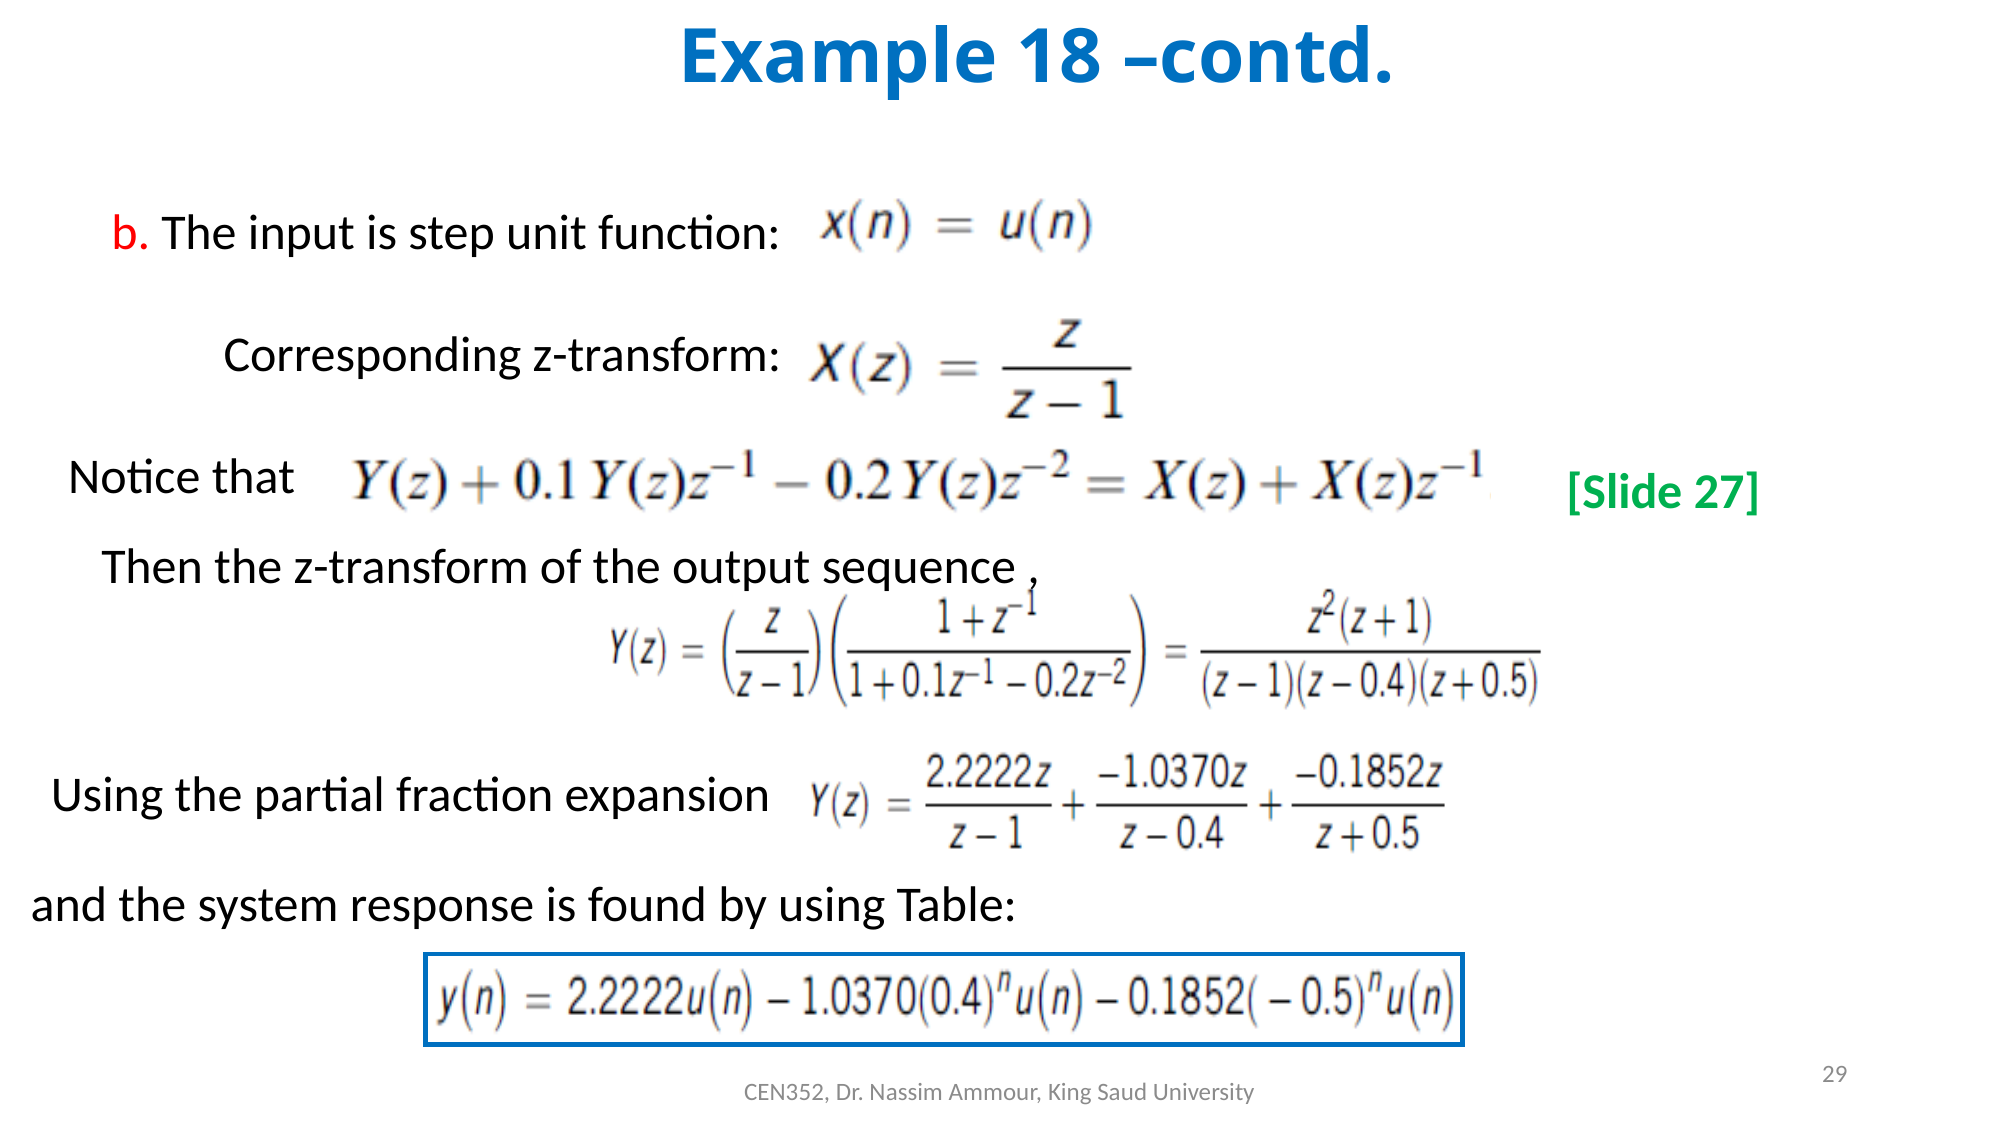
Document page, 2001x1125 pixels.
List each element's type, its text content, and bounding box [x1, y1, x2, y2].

picture [789, 741, 1461, 861]
text_box Notice that [53, 426, 311, 511]
picture [799, 183, 1109, 270]
picture [610, 585, 1551, 720]
text_box [Slide 27] [1551, 451, 1776, 527]
footer CEN352, Dr. Nassim Ammour, King Saud University [662, 1060, 1338, 1121]
picture [337, 303, 1491, 521]
text_box and the system response is found by using Table: [15, 863, 1033, 939]
text_box b. The input is step unit function: [96, 183, 796, 267]
slide_number 29 [1776, 1042, 1863, 1103]
text_box Corresponding z-transform: [208, 305, 797, 389]
picture [427, 956, 1461, 1043]
text_box Example 18 –contd. [663, 0, 1411, 105]
text_box Using the partial fraction expansion [36, 744, 786, 829]
